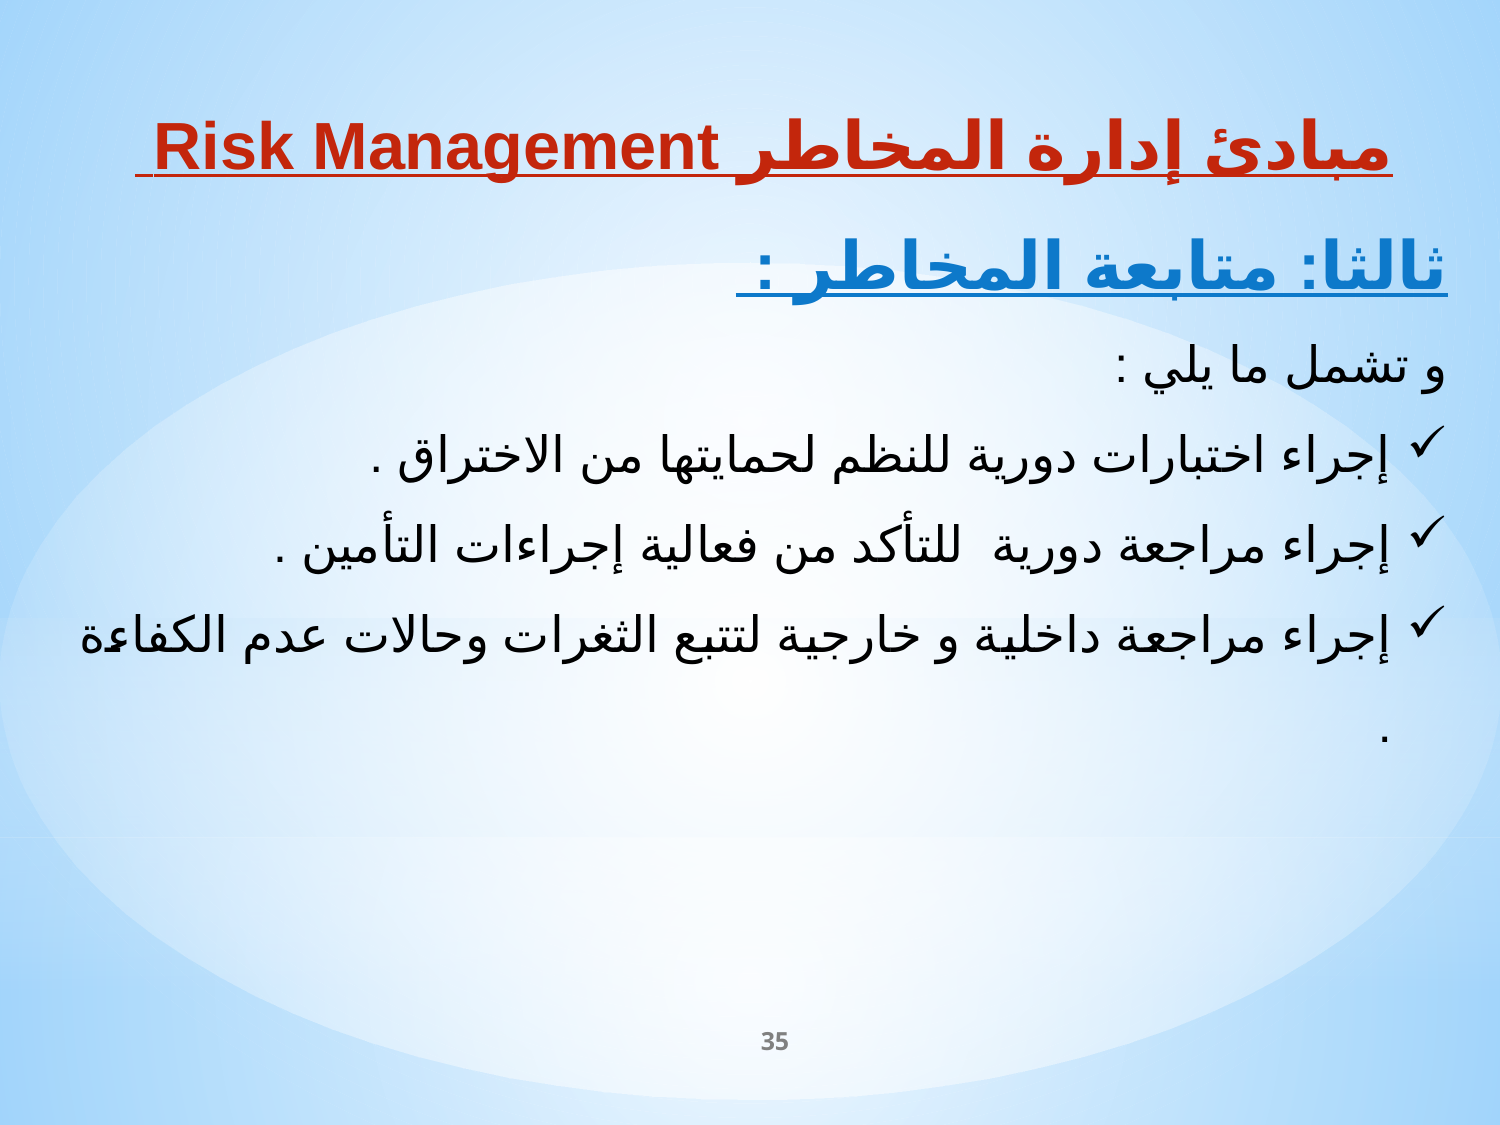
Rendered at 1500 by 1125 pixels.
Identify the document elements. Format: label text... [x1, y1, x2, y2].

text_box مبادئ إدارة المخاطر Risk Management ثالثا: متابعة المخاطر : و تشمل ما يلي : إجراء اختبارات دورية للنظم لحمايتها من الاختراق . إجراء مراجعة دورية للتأكد من فعالية إجراءات التأمين . إجراء مراجعة داخلية و خارجية لتتبع الثغرات وحالات عدم الكفاءة . [64, 55, 1463, 761]
slide_number 35 [624, 1012, 925, 1073]
